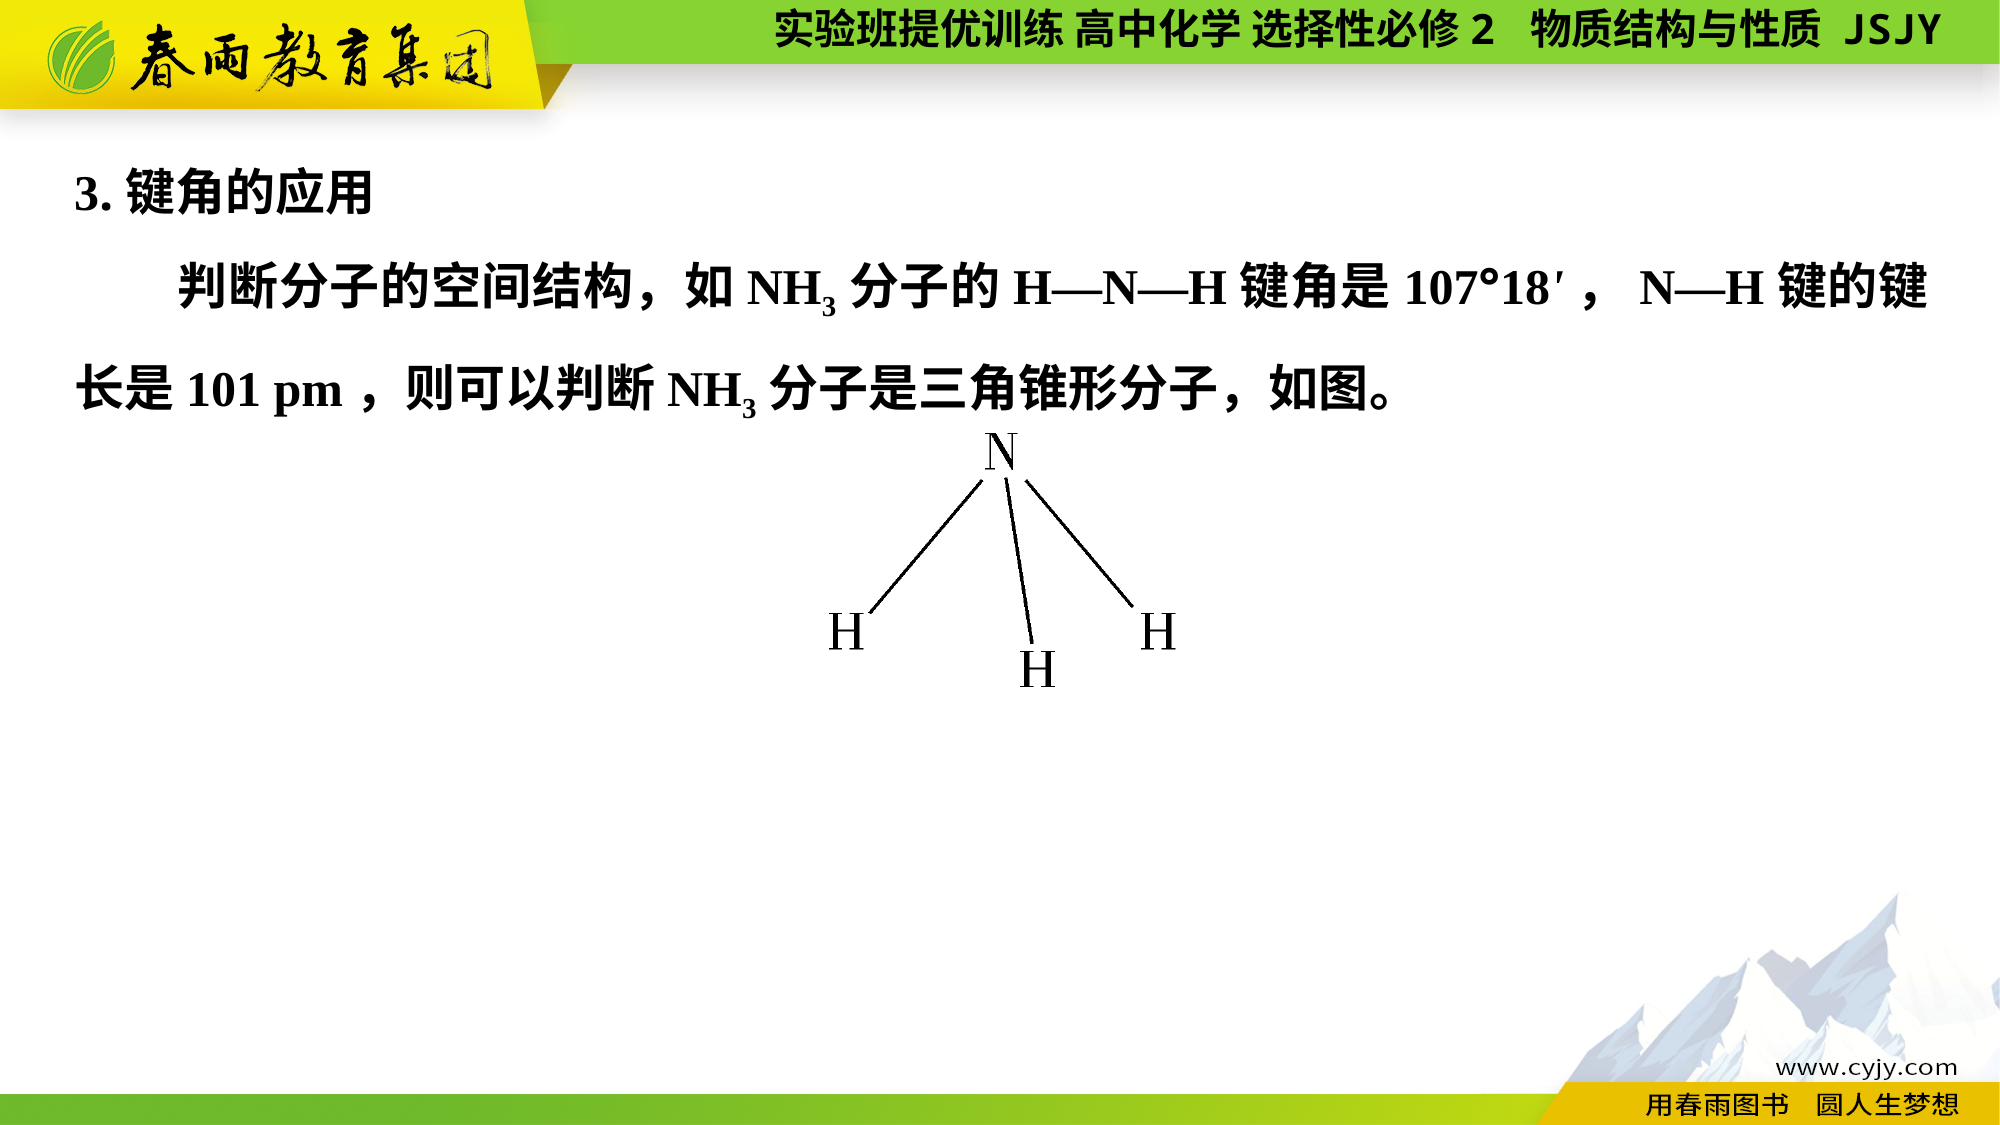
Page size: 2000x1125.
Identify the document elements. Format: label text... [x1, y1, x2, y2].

picture [0, 0, 2000, 1125]
list 3.键角的应用 判断分子的空间结构，如NH3分子的H—N—H键角是107°18'，N—H键的键长是101 pm，则可以判断NH3分子是三角锥形分子，如图。 [59, 122, 1944, 411]
